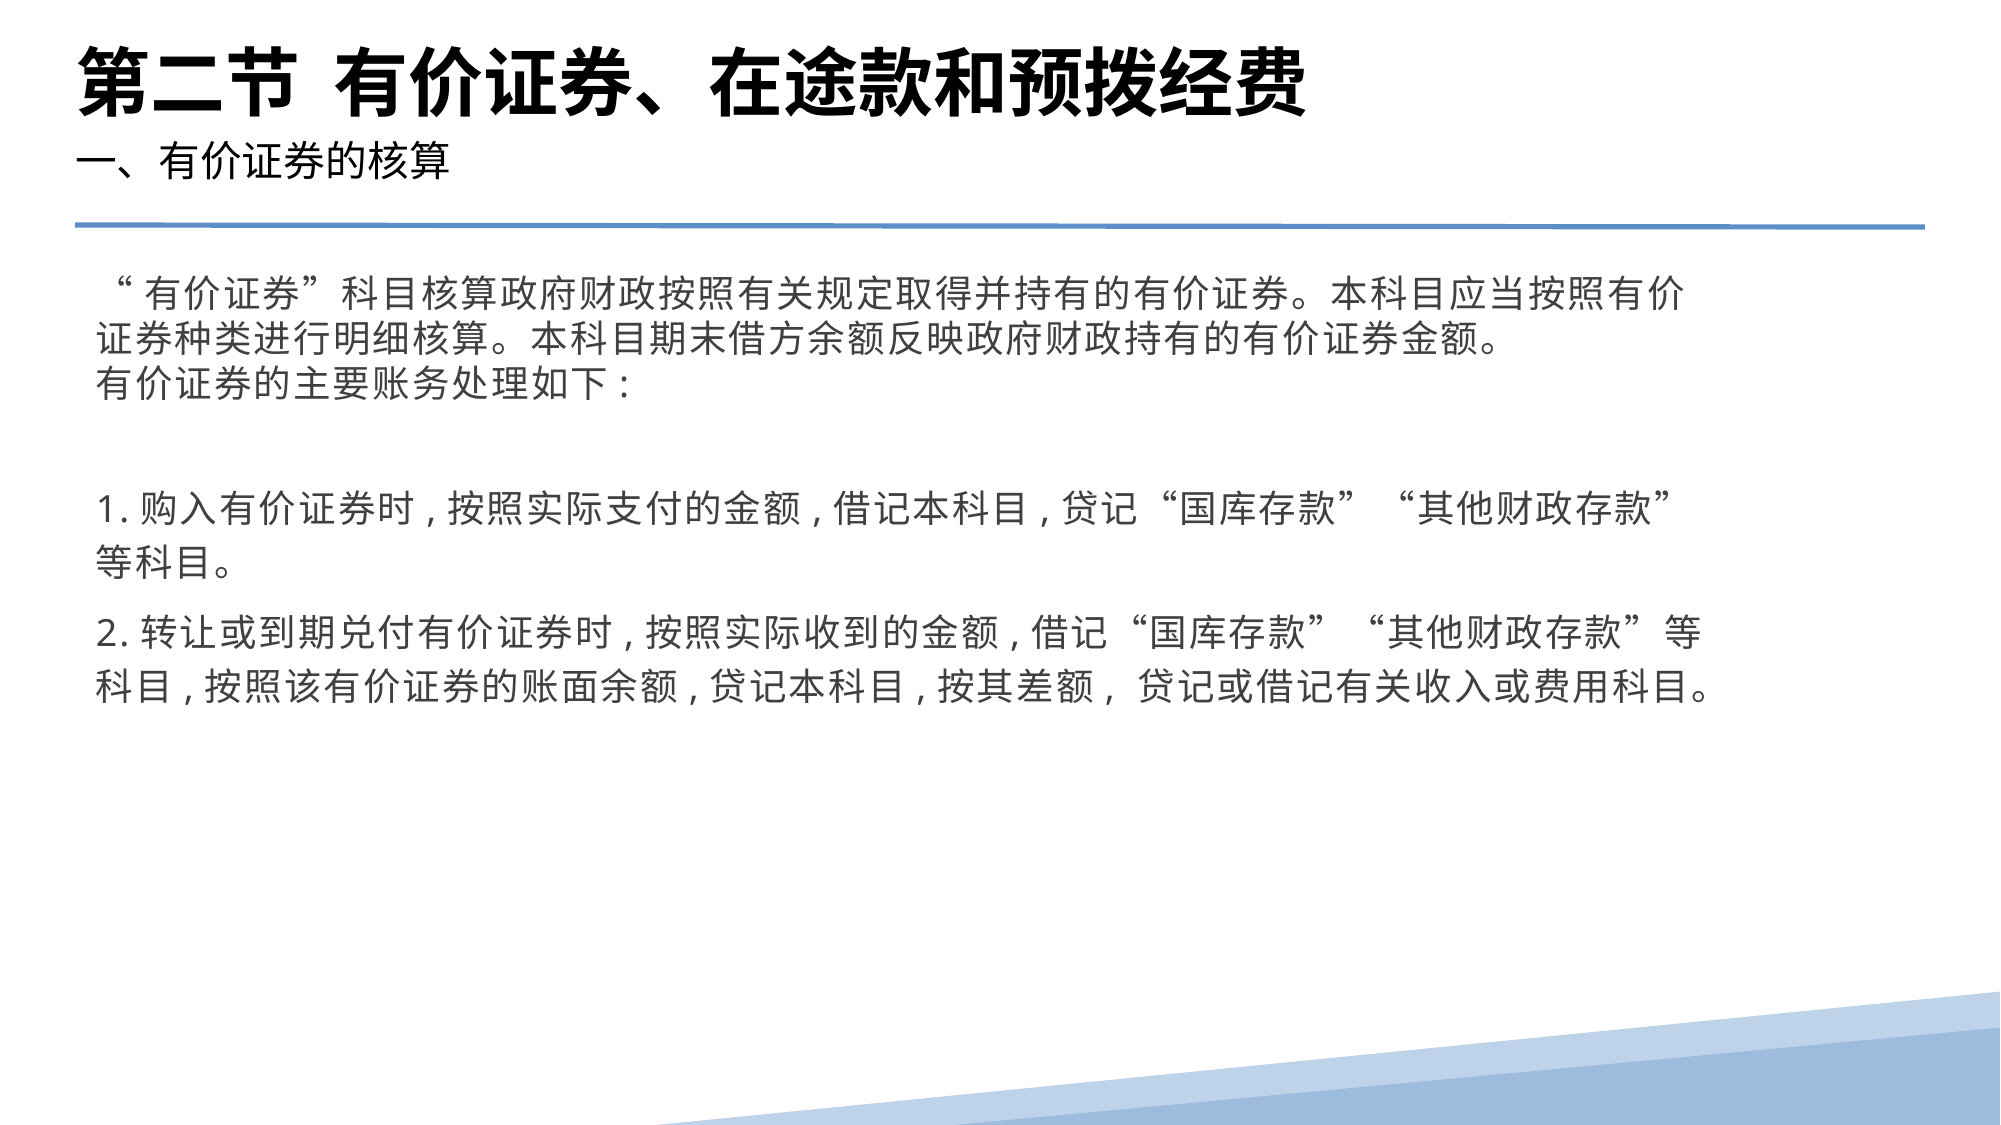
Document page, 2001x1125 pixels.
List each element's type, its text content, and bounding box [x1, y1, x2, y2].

text_box 一、有价证券的核算 [75, 124, 1925, 200]
text_box “有价证券”科目核算政府财政按照有关规定取得并持有的有价证券。本科目应当按照有价证券种类进行明细核算。本科目期末借方余额反映政府财政持有的有价证券金额。 有价证券的主要账务处理如下: 1.购入有价证券时,按照实际支付的金额,借记本科目,贷记“国库存款”“其他财政存款”等科目。 2.转让或到期兑付有价证券时,按照实际收到的金额,借记“国库存款”“其他财政存款”等科目,按照该有价证券的账面余额,贷记本科目,按其差额, 贷记或借记有关收入或费用科目。 [85, 265, 1718, 783]
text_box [74, 224, 1925, 228]
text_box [656, 991, 2000, 1125]
text_box 第二节 有价证券、在途款和预拨经费 [75, 24, 1925, 124]
